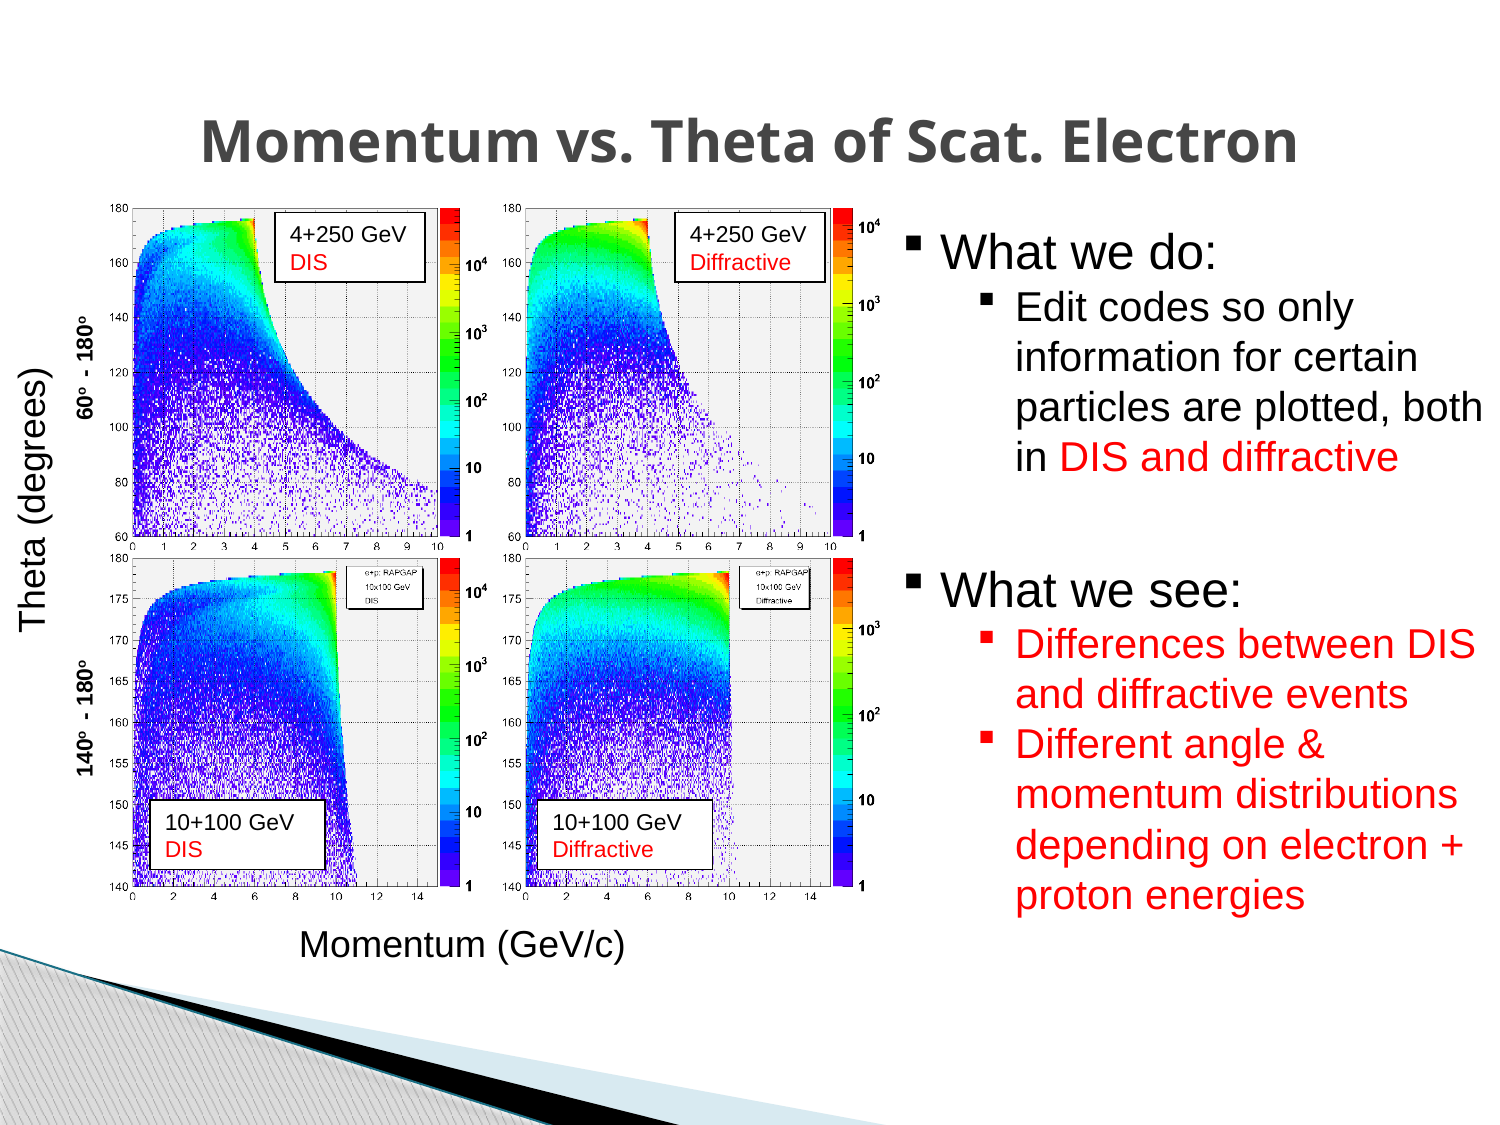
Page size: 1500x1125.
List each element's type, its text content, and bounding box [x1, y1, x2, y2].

text_box What we see: Differences between DIS and diffractive events Different angle & momentum distributions depending on electron + proton energies [888, 549, 1500, 925]
text_box What we do: Edit codes so only information for certain particles are plotted, both in DIS and diffractive [888, 212, 1500, 488]
title Momentum vs. Theta of Scat. Electron [75, 45, 1425, 212]
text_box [0, 199, 884, 974]
